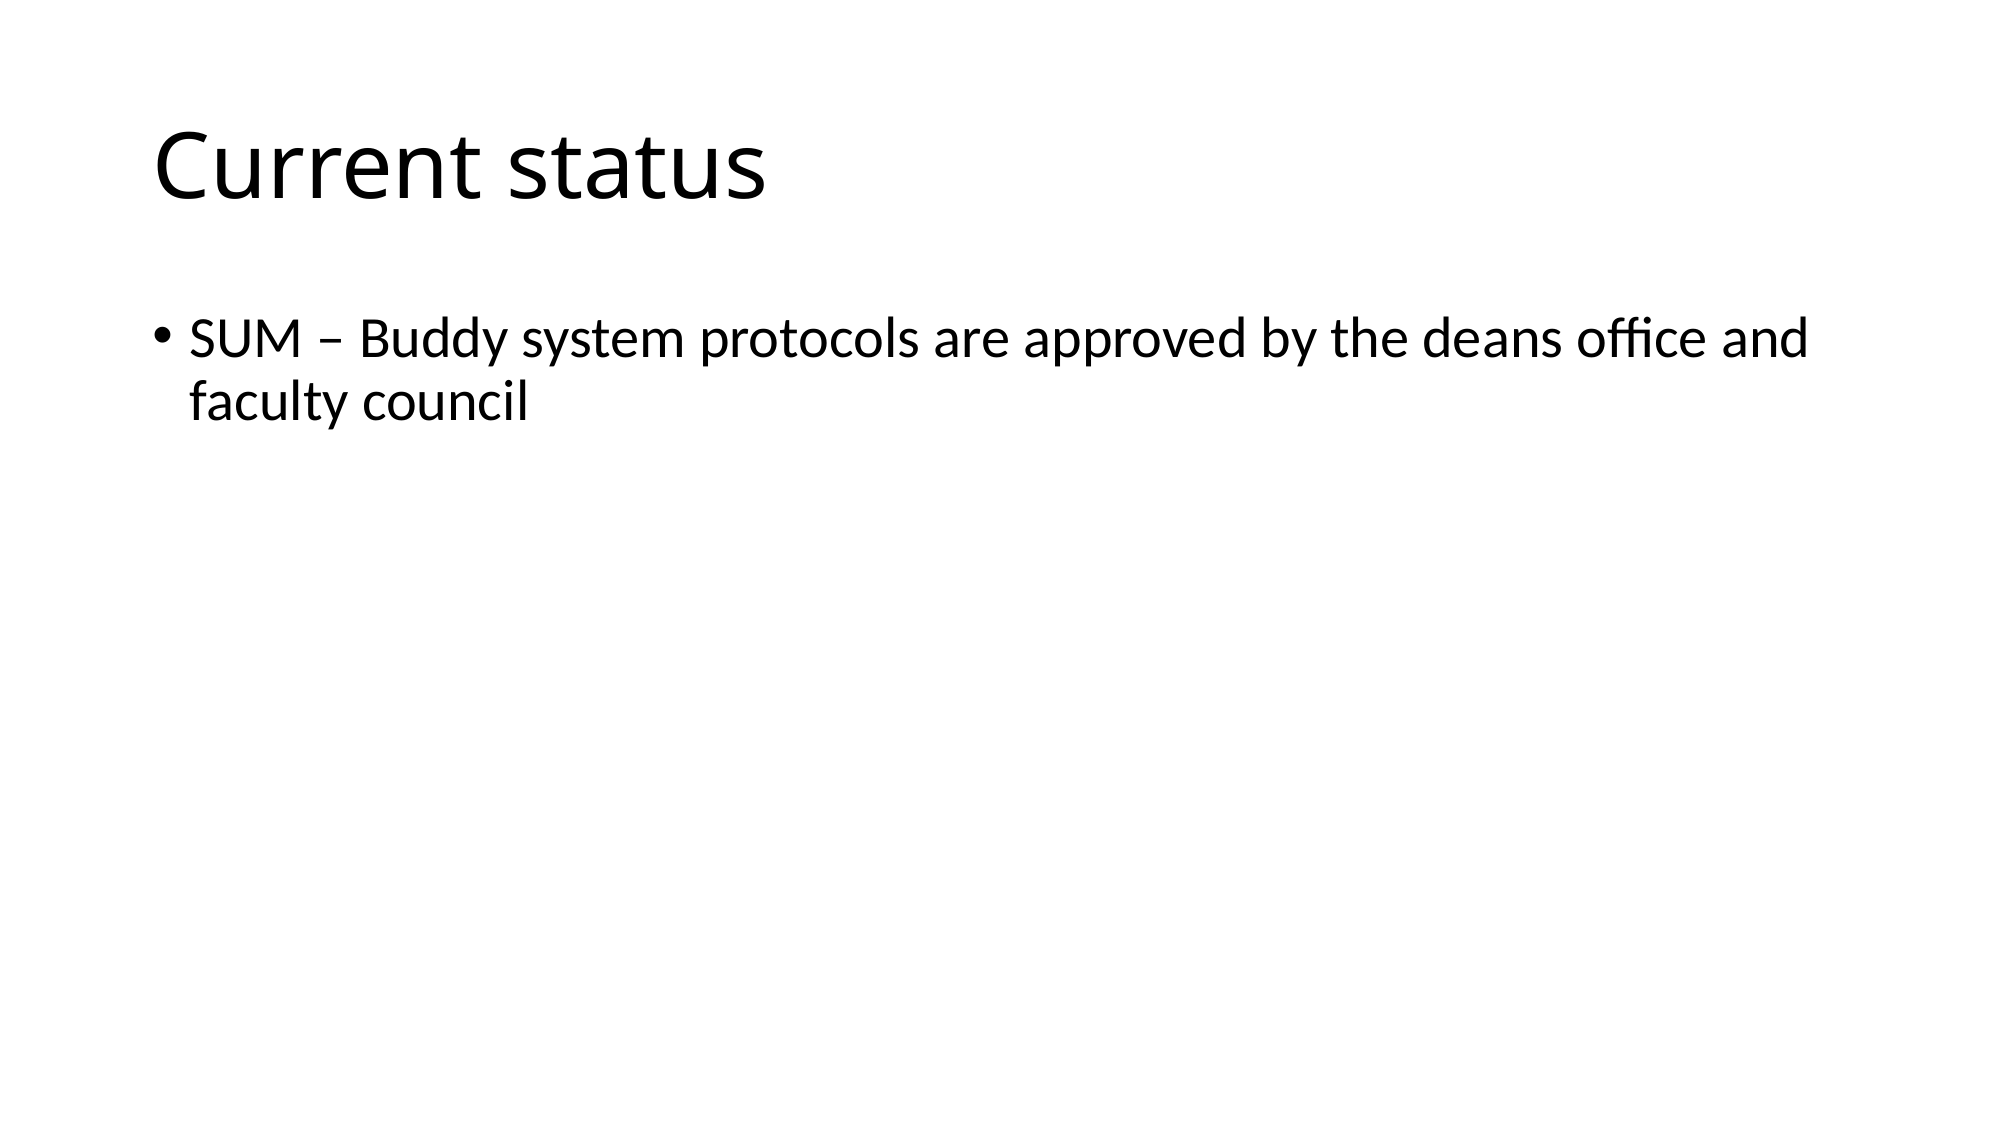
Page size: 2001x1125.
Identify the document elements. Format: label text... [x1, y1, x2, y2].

title Current status [137, 59, 1863, 278]
list SUM – Buddy system protocols are approved by the deans office and faculty council [137, 299, 1863, 1014]
